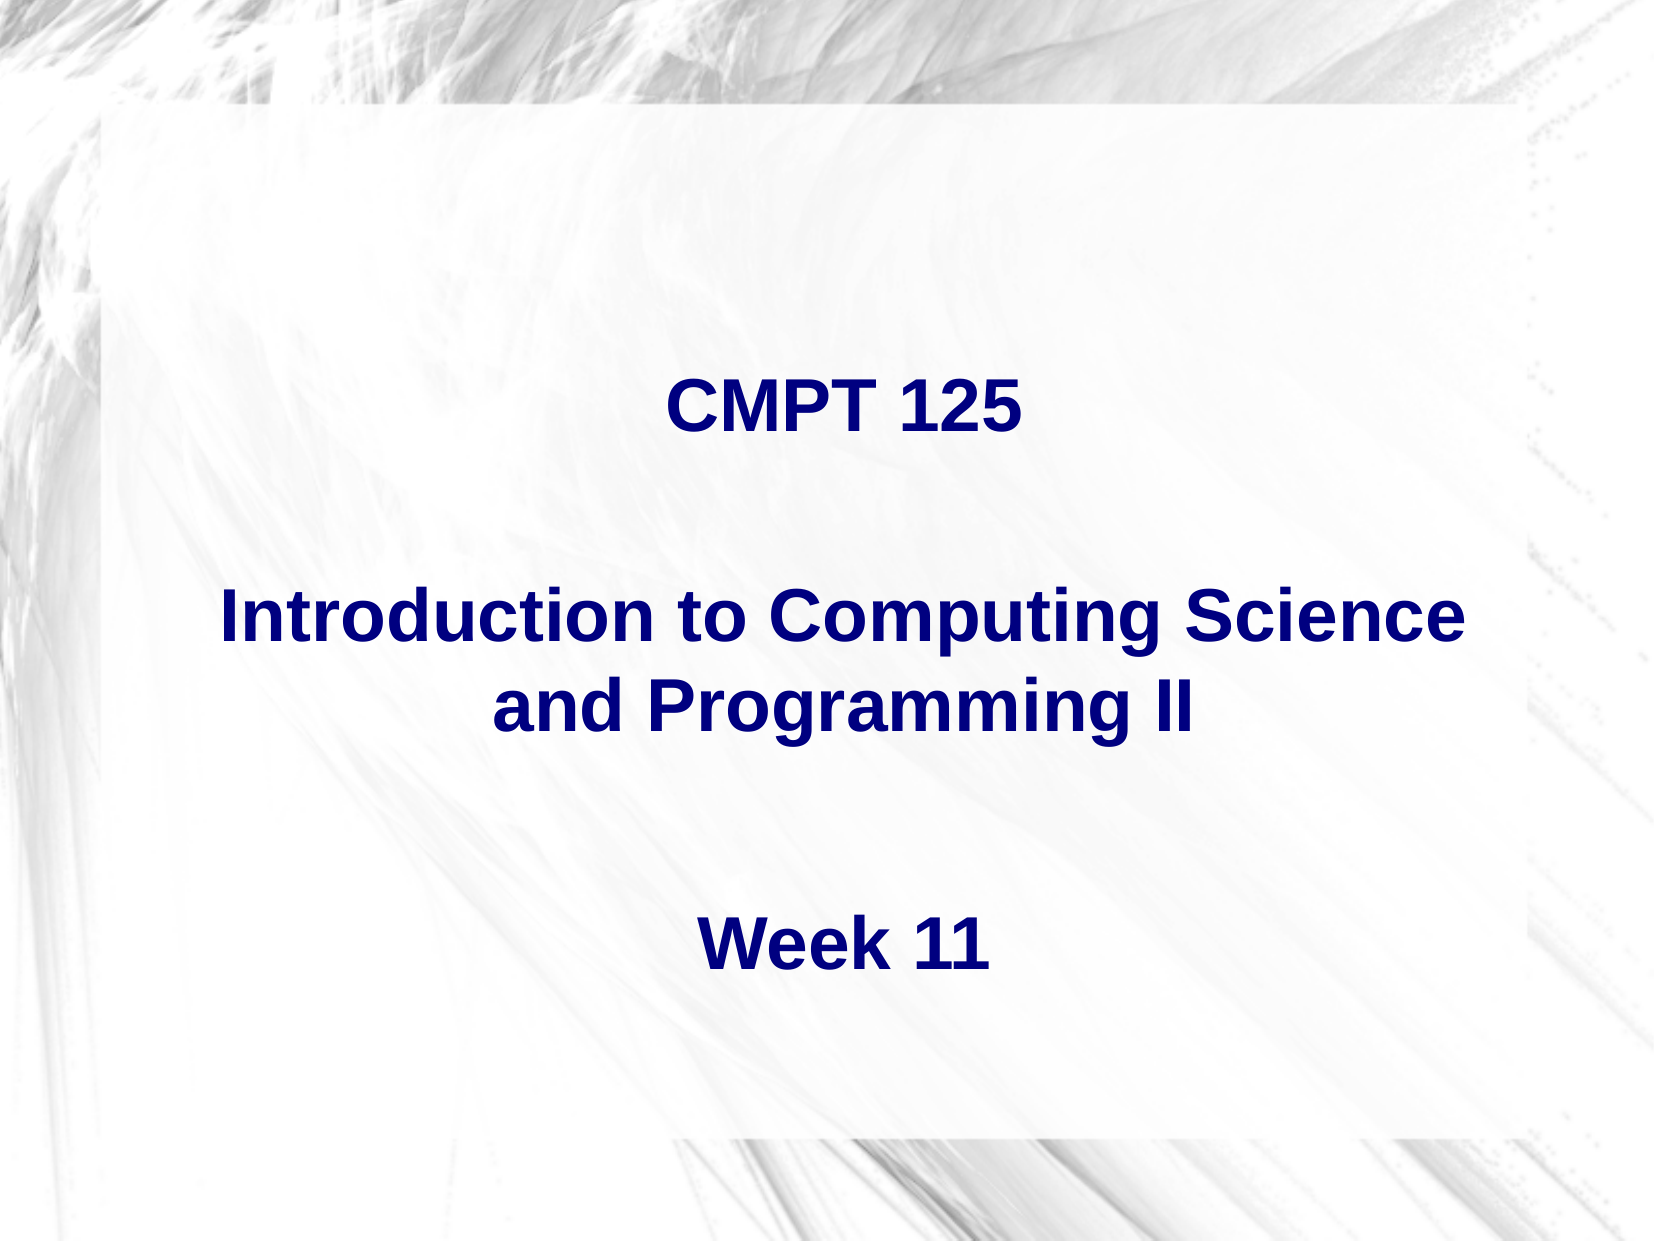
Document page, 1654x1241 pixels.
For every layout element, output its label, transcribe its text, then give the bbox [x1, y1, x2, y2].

list CMPT 125 Introduction to Computing Science and Programming II Week 11 [118, 237, 1571, 1224]
picture [0, 0, 1654, 1241]
